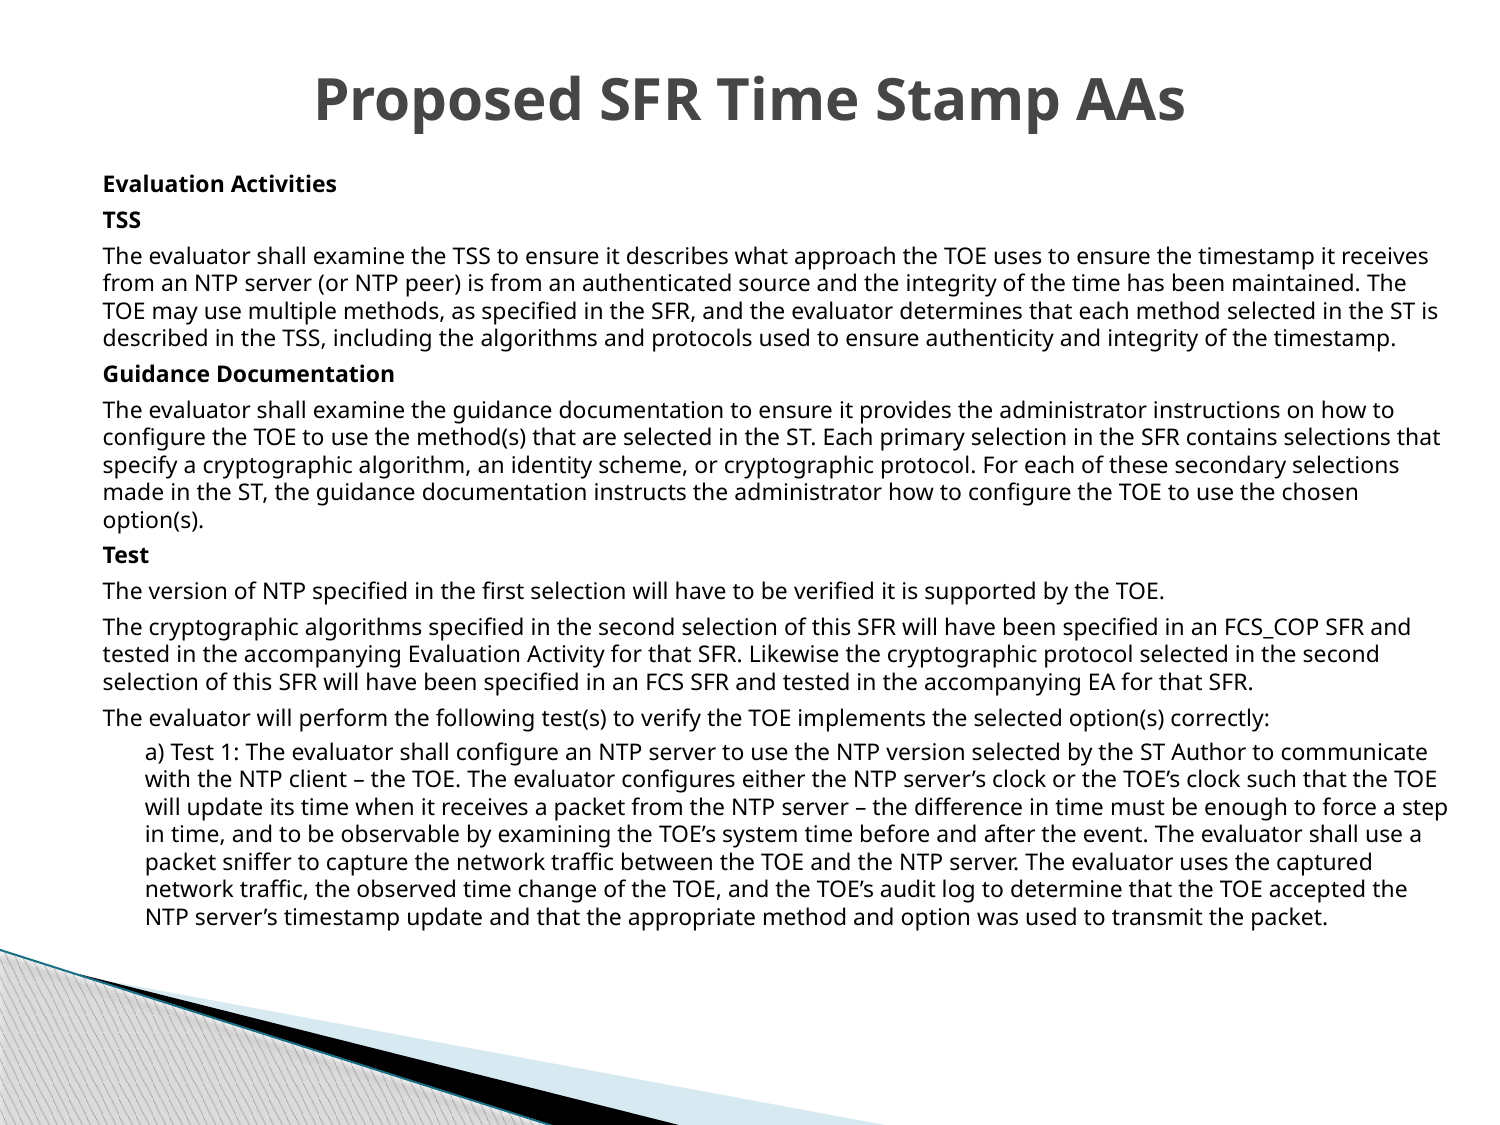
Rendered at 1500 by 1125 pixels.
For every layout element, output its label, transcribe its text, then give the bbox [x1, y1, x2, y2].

title Proposed SFR Time Stamp AAs [75, 45, 1425, 150]
list Evaluation Activities TSS The evaluator shall examine the TSS to ensure it describes what approach the TOE uses to ensure the timestamp it receives from an NTP server (or NTP peer) is from an authenticated source and the integrity of the time has been maintained. The TOE may use multiple methods, as specified in the SFR, and the evaluator determines that each method selected in the ST is described in the TSS, including the algorithms and protocols used to ensure authenticity and integrity of the timestamp. Guidance Documentation The evaluator shall examine the guidance documentation to ensure it provides the administrator instructions on how to configure the TOE to use the method(s) that are selected in the ST. Each primary selection in the SFR contains selections that specify a cryptographic algorithm, an identity scheme, or cryptographic protocol. For each of these secondary selections made in the ST, the guidance documentation instructs the administrator how to configure the TOE to use the chosen option(s). Test The version of NTP specified in the first selection will have to be verified it is supported by the TOE. The cryptographic algorithms specified in the second selection of this SFR will have been specified in an FCS_COP SFR and tested in the accompanying Evaluation Activity for that SFR. Likewise the cryptographic protocol selected in the second selection of this SFR will have been specified in an FCS SFR and tested in the accompanying EA for that SFR. The evaluator will perform the following test(s) to verify the TOE implements the selected option(s) correctly: a) Test 1: The evaluator shall configure an NTP server to use the NTP version selected by the ST Author to communicate with the NTP client – the TOE. The evaluator configures either the NTP server’s clock or the TOE’s clock such that the TOE will update its time when it receives a packet from the NTP server – the difference in time must be enough to force a step in time, and to be observable by examining the TOE’s system time before and after the event. The evaluator shall use a packet sniffer to capture the network traffic between the TOE and the NTP server. The evaluator uses the captured network traffic, the observed time change of the TOE, and the TOE’s audit log to determine that the TOE accepted the NTP server’s timestamp update and that the appropriate method and option was used to transmit the packet. [69, 162, 1470, 1025]
